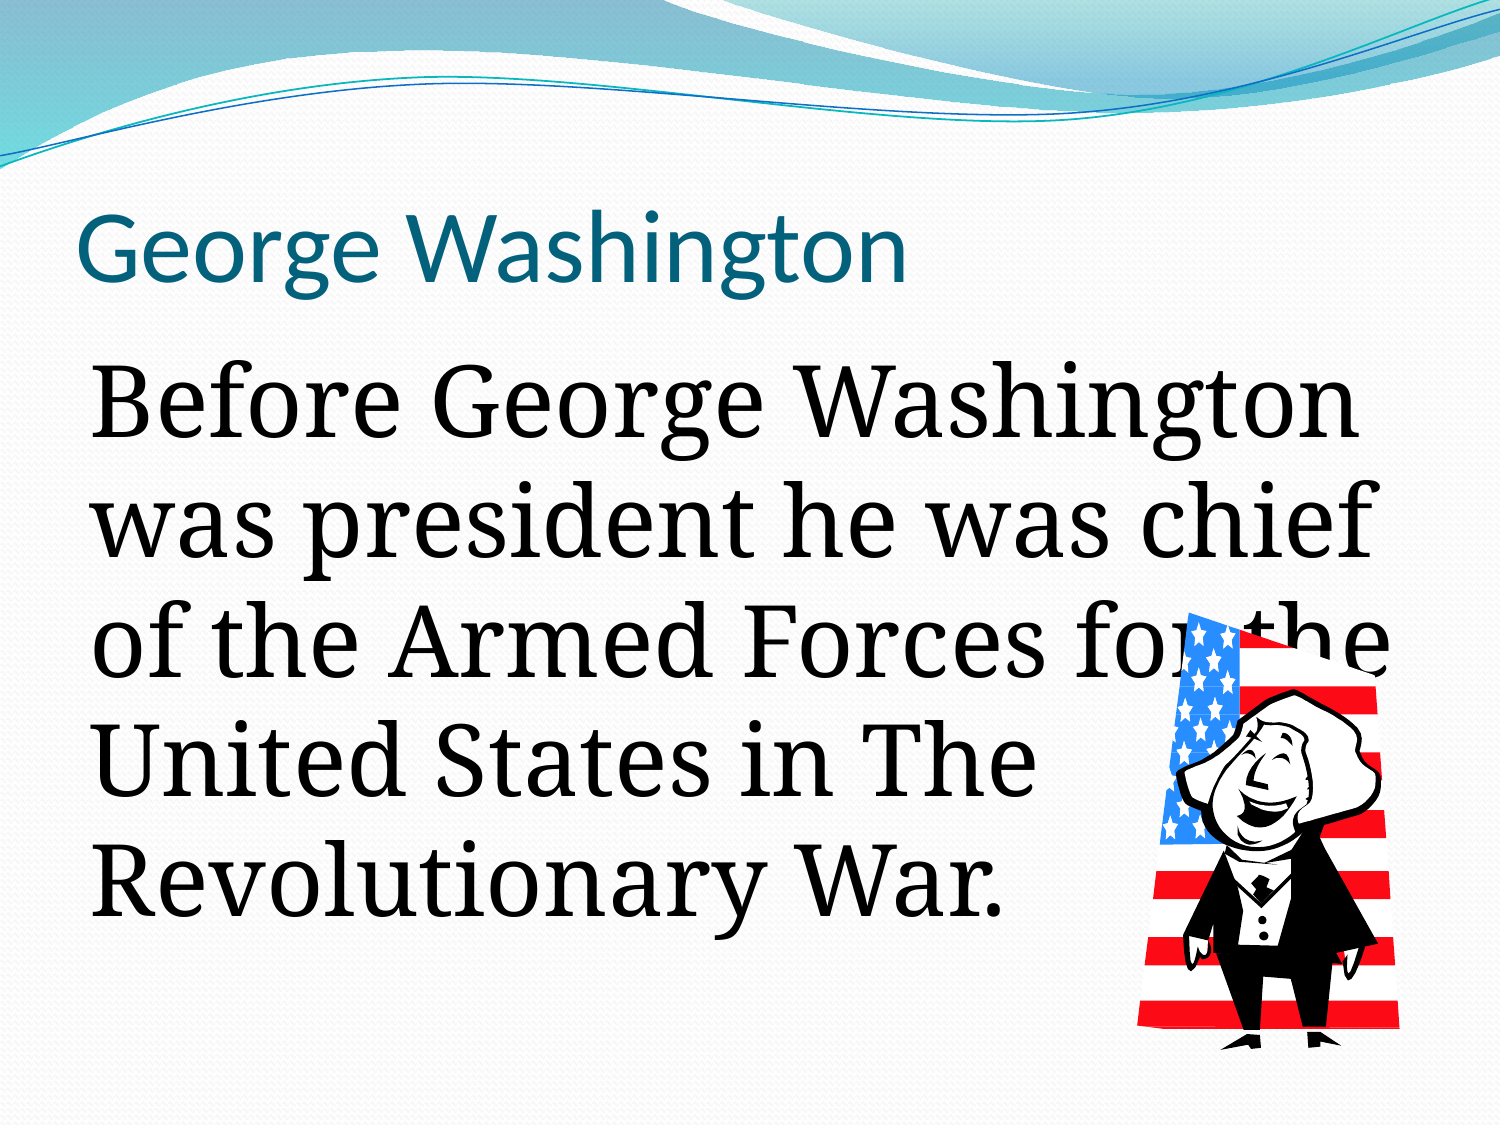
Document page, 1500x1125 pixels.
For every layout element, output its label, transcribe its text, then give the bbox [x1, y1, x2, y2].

title George Washington [75, 115, 1425, 303]
list Before George Washington was president he was chief of the Armed Forces for the United States in The Revolutionary War. [75, 329, 1425, 1050]
picture [1136, 612, 1400, 1051]
